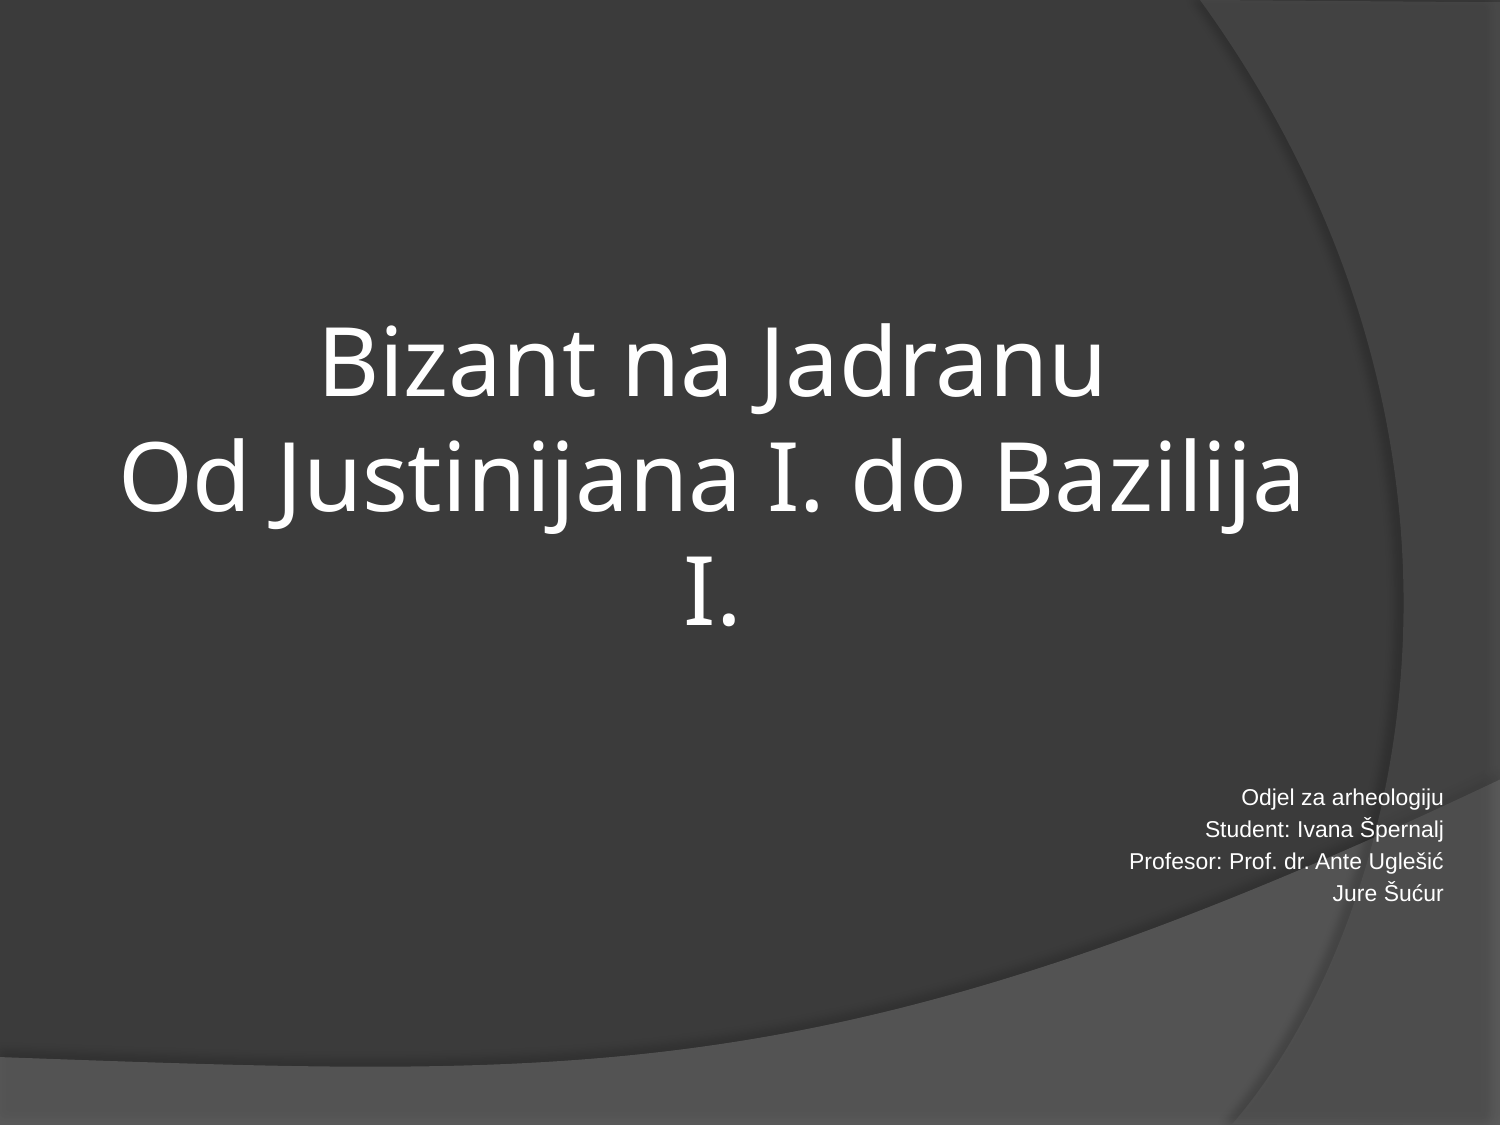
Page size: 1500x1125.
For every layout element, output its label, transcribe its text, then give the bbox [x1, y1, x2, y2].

title Bizant na Jadranu Od Justinijana I. do Bazilija I. [100, 172, 1326, 773]
list Odjel za arheologiju Student: Ivana Špernalj Profesor: Prof. dr. Ante Uglešić Jure Šućur [75, 775, 1459, 1106]
